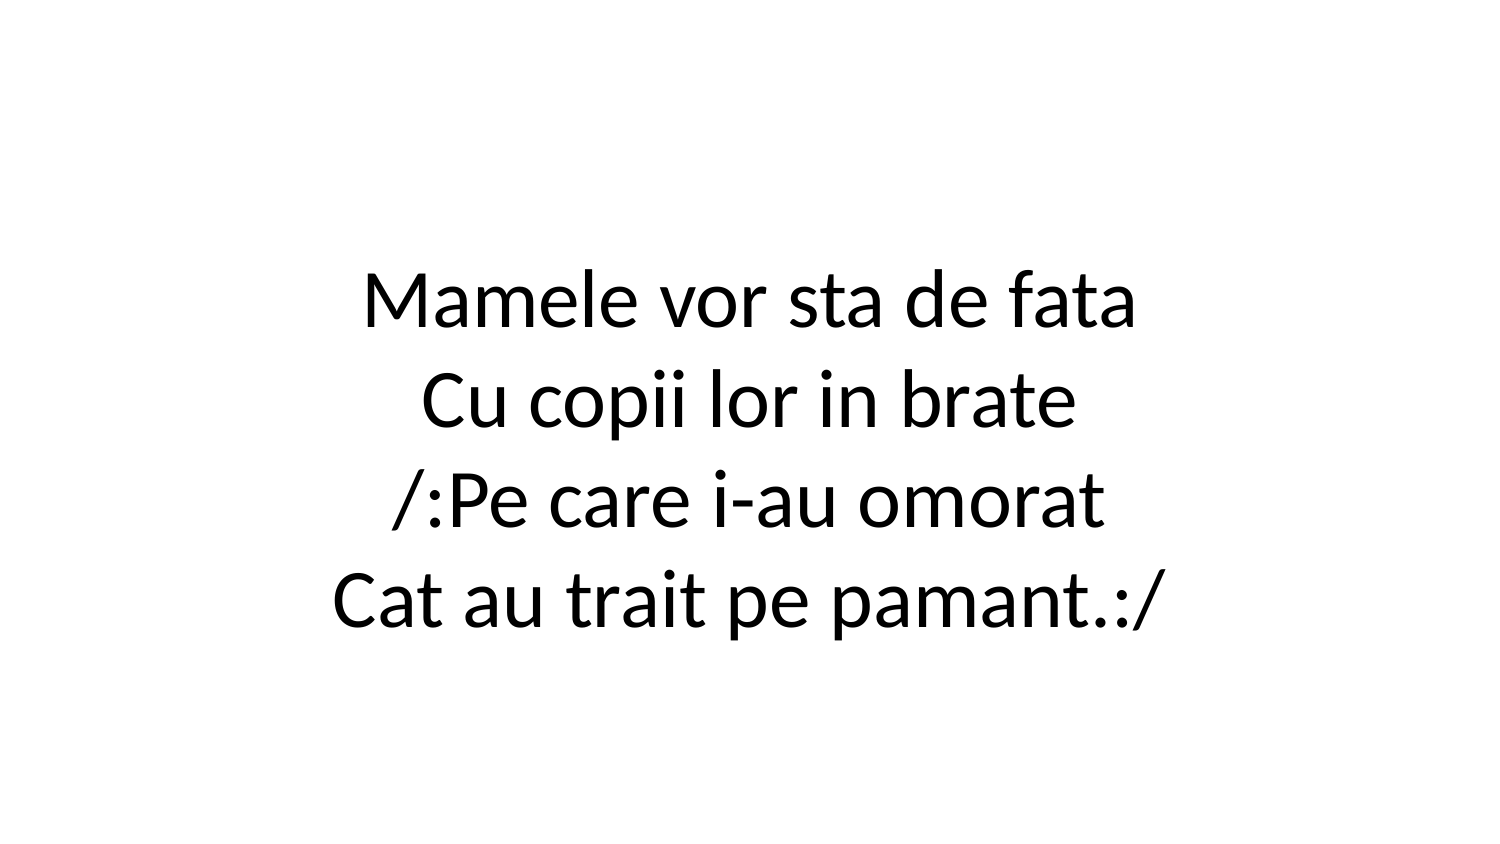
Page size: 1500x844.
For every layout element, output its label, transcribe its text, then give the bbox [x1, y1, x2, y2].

text_box Mamele vor sta de fata Cu copii lor in brate /:Pe care i-au omorat Cat au trait pe pamant.:/ [317, 192, 1183, 652]
